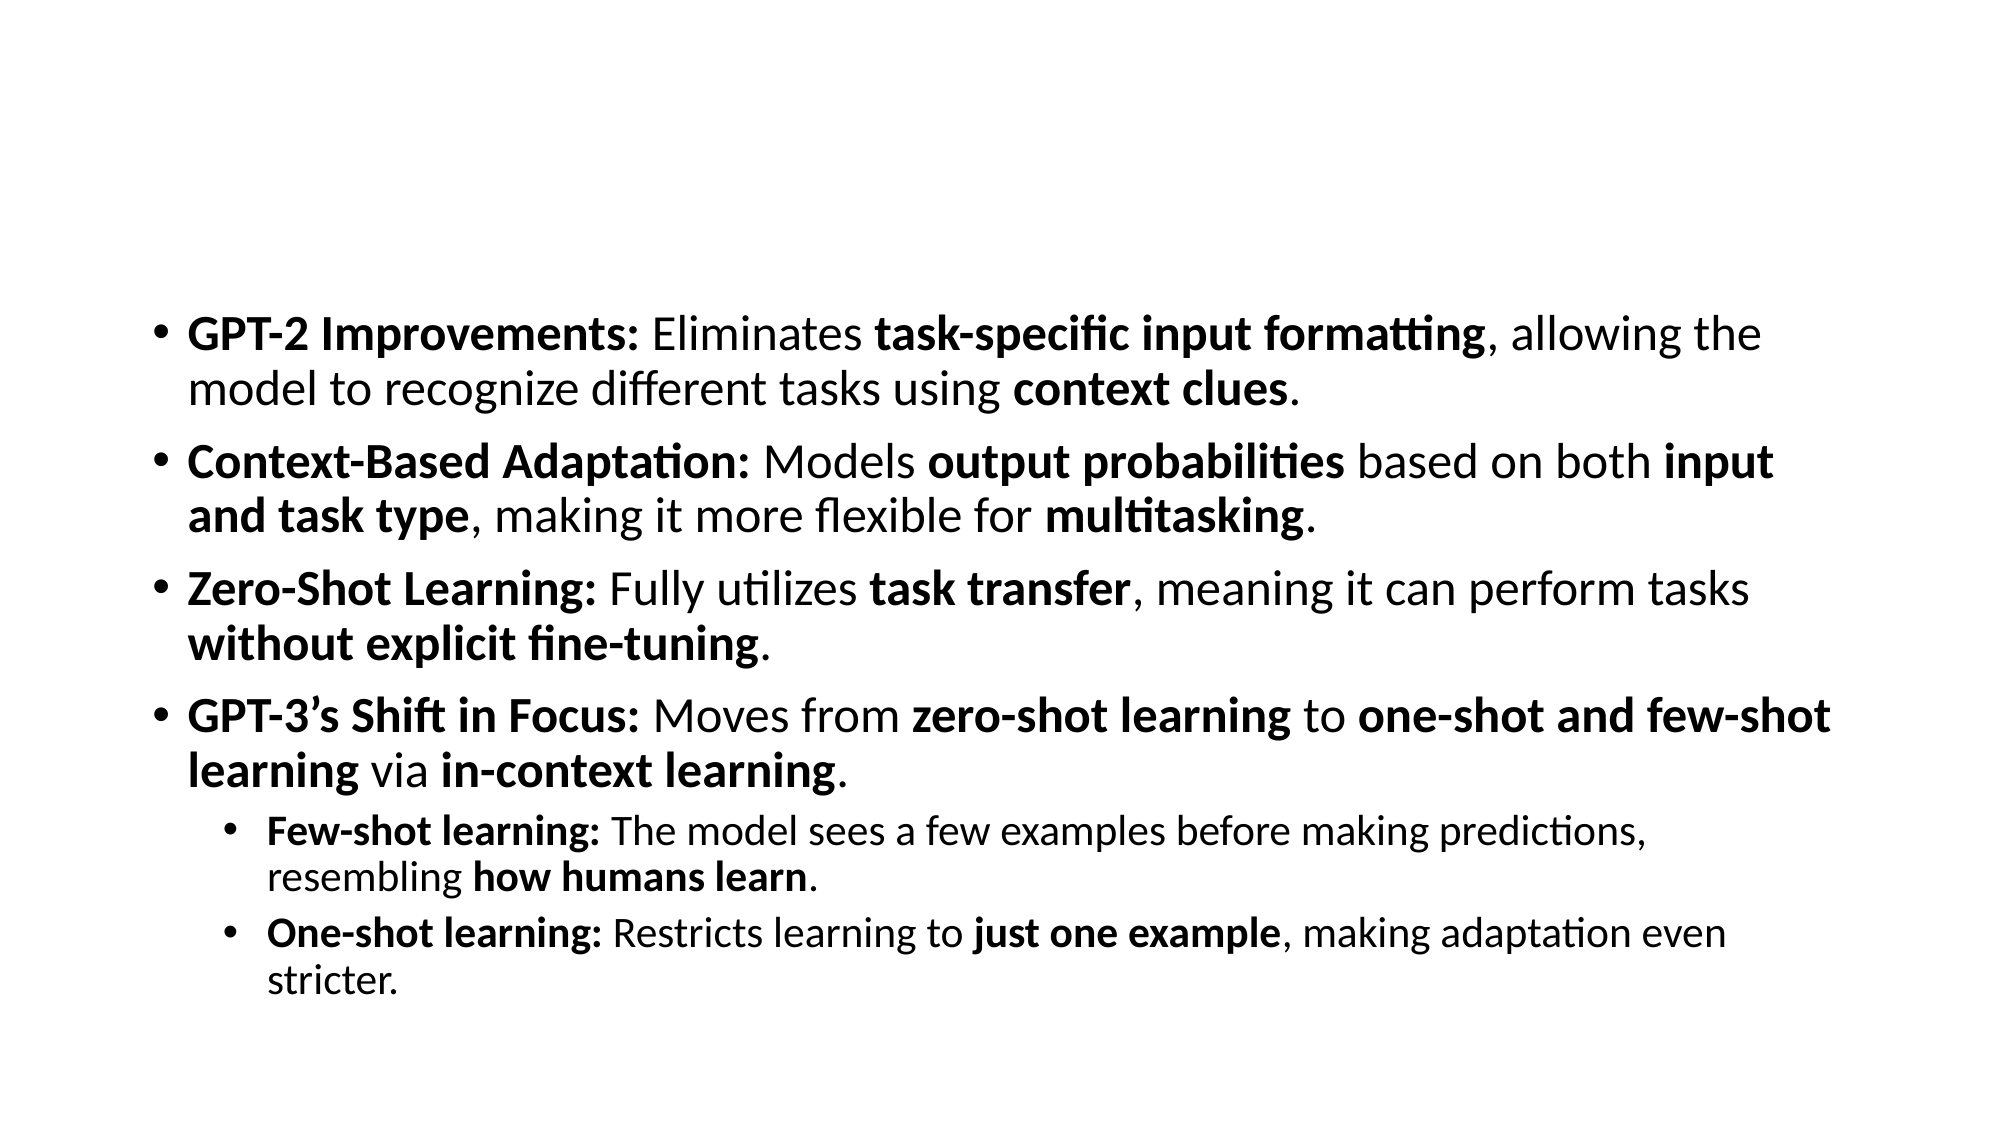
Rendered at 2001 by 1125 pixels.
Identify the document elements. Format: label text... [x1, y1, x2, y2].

list GPT-2 Improvements: Eliminates task-specific input formatting, allowing the model to recognize different tasks using context clues. Context-Based Adaptation: Models output probabilities based on both input and task type, making it more flexible for multitasking. Zero-Shot Learning: Fully utilizes task transfer, meaning it can perform tasks without explicit fine-tuning. GPT-3’s Shift in Focus: Moves from zero-shot learning to one-shot and few-shot learning via in-context learning. Few-shot learning: The model sees a few examples before making predictions, resembling how humans learn. One-shot learning: Restricts learning to just one example, making adaptation even stricter. [137, 299, 1863, 1014]
